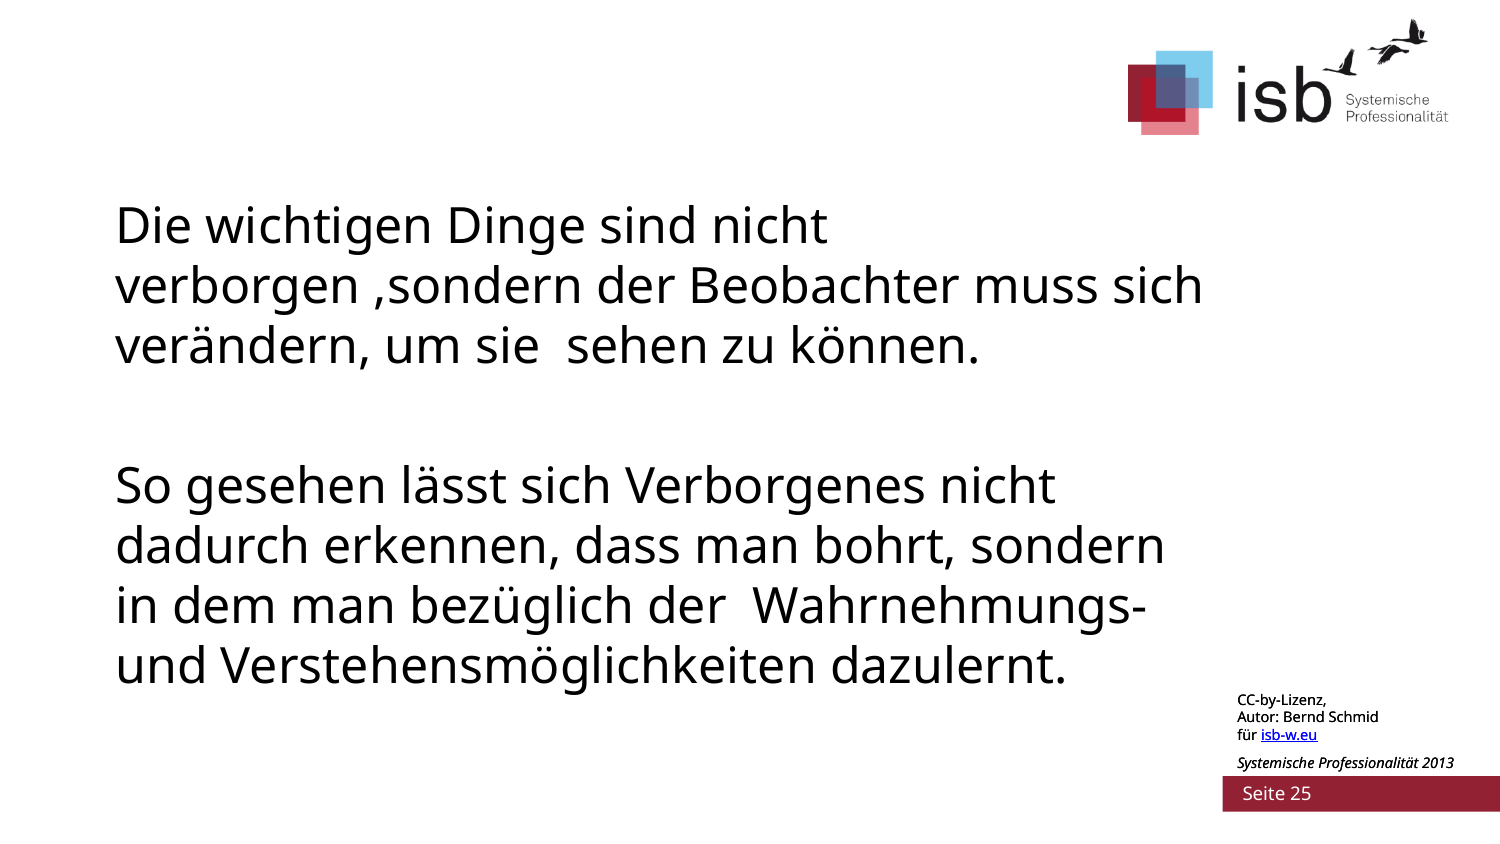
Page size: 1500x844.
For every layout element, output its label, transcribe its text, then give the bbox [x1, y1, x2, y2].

text_box CC-by-Lizenz, Autor: Bernd Schmid für isb-w.eu Systemische Professionalität 2013 [1222, 543, 1500, 844]
picture [1128, 14, 1461, 139]
list Die wichtigen Dinge sind nicht verborgen ,sondern der Beobachter muss sich verändern, um sie sehen zu können. So gesehen lässt sich Verborgenes nicht dadurch erkennen, dass man bohrt, sondern in dem man bezüglich der Wahrnehmungs- und Verstehensmöglichkeiten dazulernt. [100, 185, 1223, 812]
